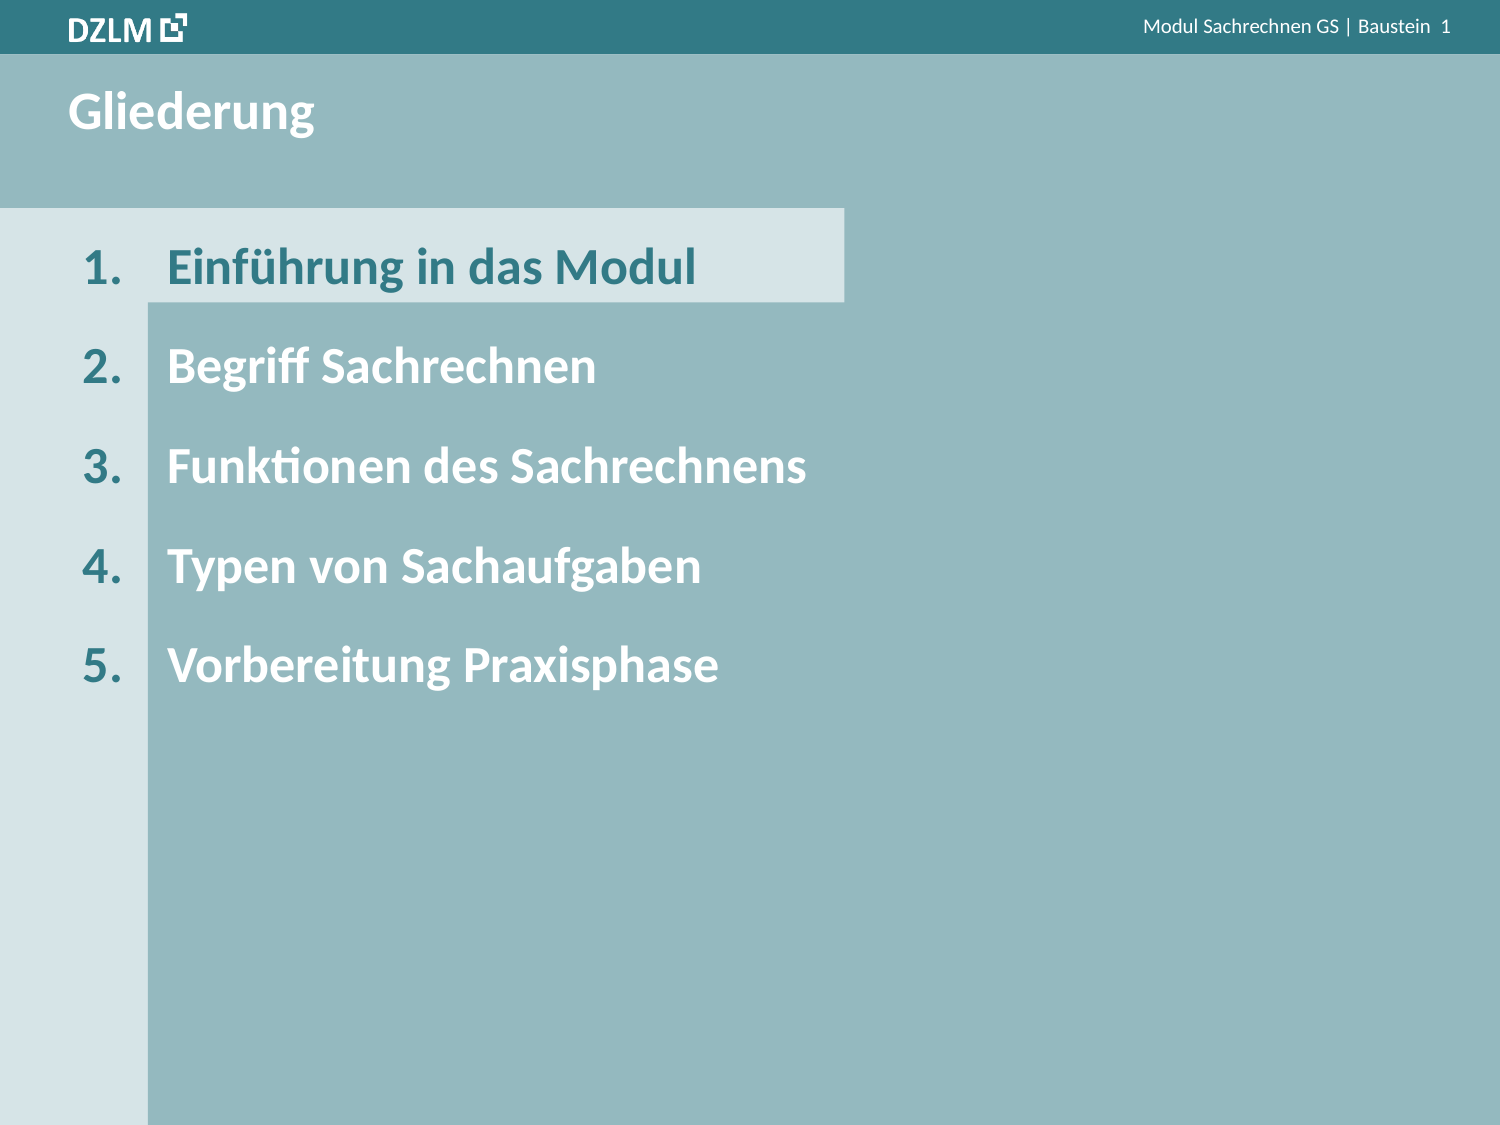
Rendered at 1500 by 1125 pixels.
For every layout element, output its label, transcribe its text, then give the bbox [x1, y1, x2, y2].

text_box [0, 208, 845, 303]
title Gliederung [53, 68, 1436, 149]
text_box [0, 303, 148, 1125]
list Einführung in das Modul Begriff Sachrechnen Funktionen des Sachrechnens Typen von Sachaufgaben Vorbereitung Praxisphase [64, 219, 1448, 823]
